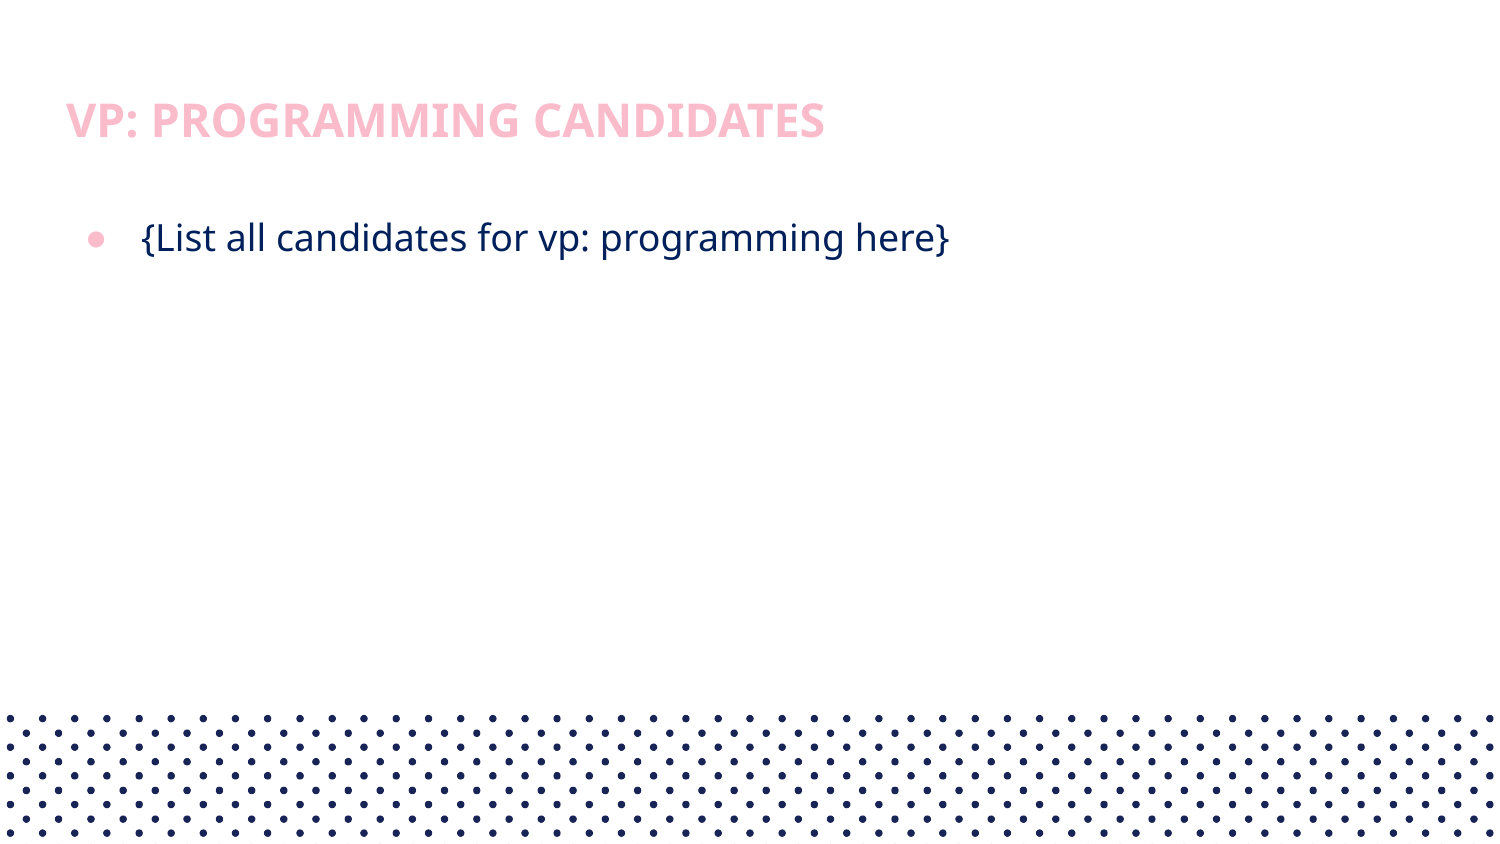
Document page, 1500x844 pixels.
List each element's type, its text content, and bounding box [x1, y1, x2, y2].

list {List all candidates for vp: programming here} [51, 189, 1378, 750]
picture [0, 711, 1500, 844]
title VP: PROGRAMMING CANDIDATES [51, 72, 1449, 167]
